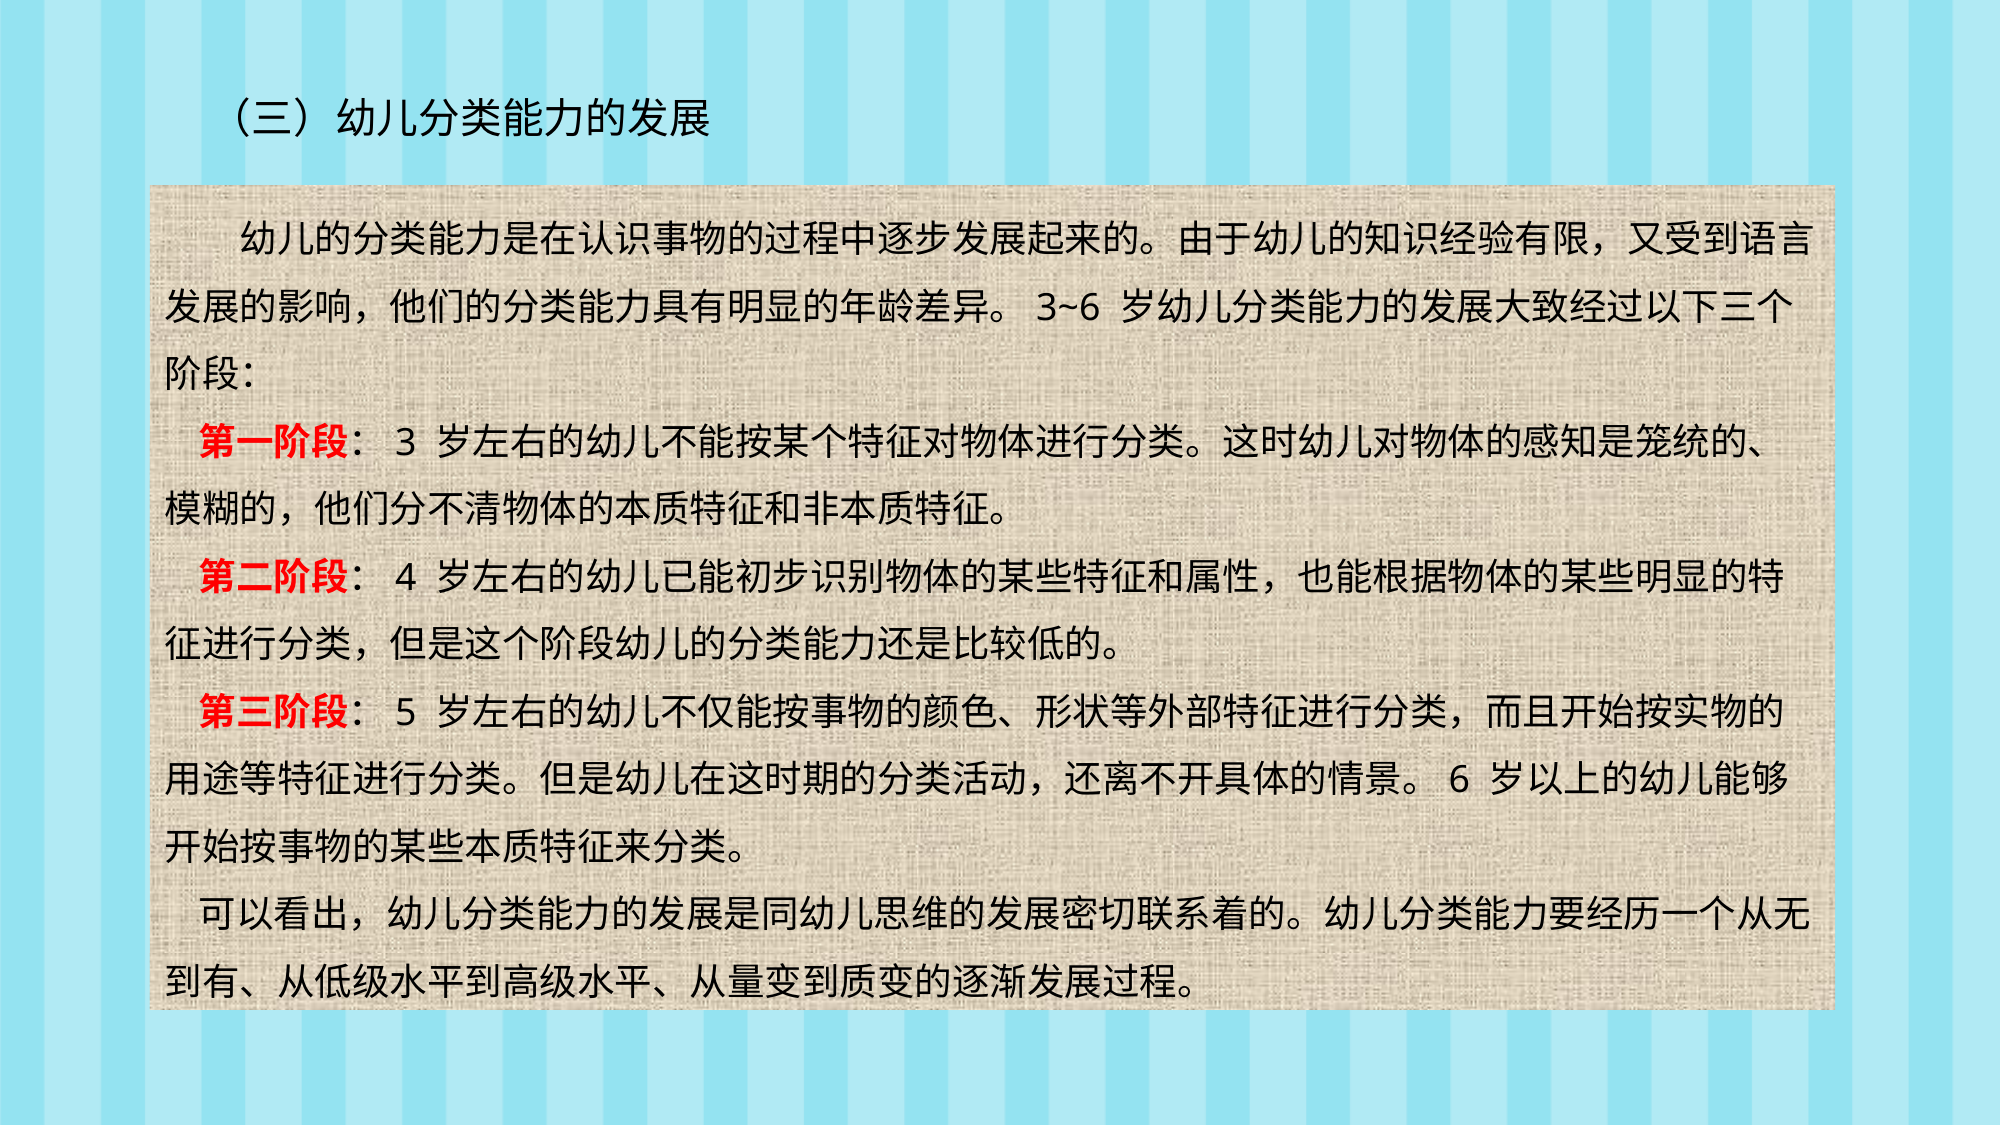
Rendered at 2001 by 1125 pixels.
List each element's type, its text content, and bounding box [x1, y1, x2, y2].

picture [0, 0, 2000, 1125]
text_box （三）幼儿分类能力的发展 [195, 84, 726, 150]
text_box 幼儿的分类能力是在认识事物的过程中逐步发展起来的。由于幼儿的知识经验有限，又受到语言发展的影响，他们的分类能力具有明显的年龄差异。3~6 岁幼儿分类能力的发展大致经过以下三个阶段： 第一阶段：3 岁左右的幼儿不能按某个特征对物体进行分类。这时幼儿对物体的感知是笼统的、模糊的，他们分不清物体的本质特征和非本质特征。 第二阶段：4 岁左右的幼儿已能初步识别物体的某些特征和属性，也能根据物体的某些明显的特征进行分类，但是这个阶段幼儿的分类能力还是比较低的。 第三阶段：5 岁左右的幼儿不仅能按事物的颜色、形状等外部特征进行分类，而且开始按实物的用途等特征进行分类。但是幼儿在这时期的分类活动，还离不开具体的情景。6 岁以上的幼儿能够开始按事物的某些本质特征来分类。 可以看出，幼儿分类能力的发展是同幼儿思维的发展密切联系着的。幼儿分类能力要经历一个从无到有、从低级水平到高级水平、从量变到质变的逐渐发展过程。 [149, 185, 1836, 1010]
